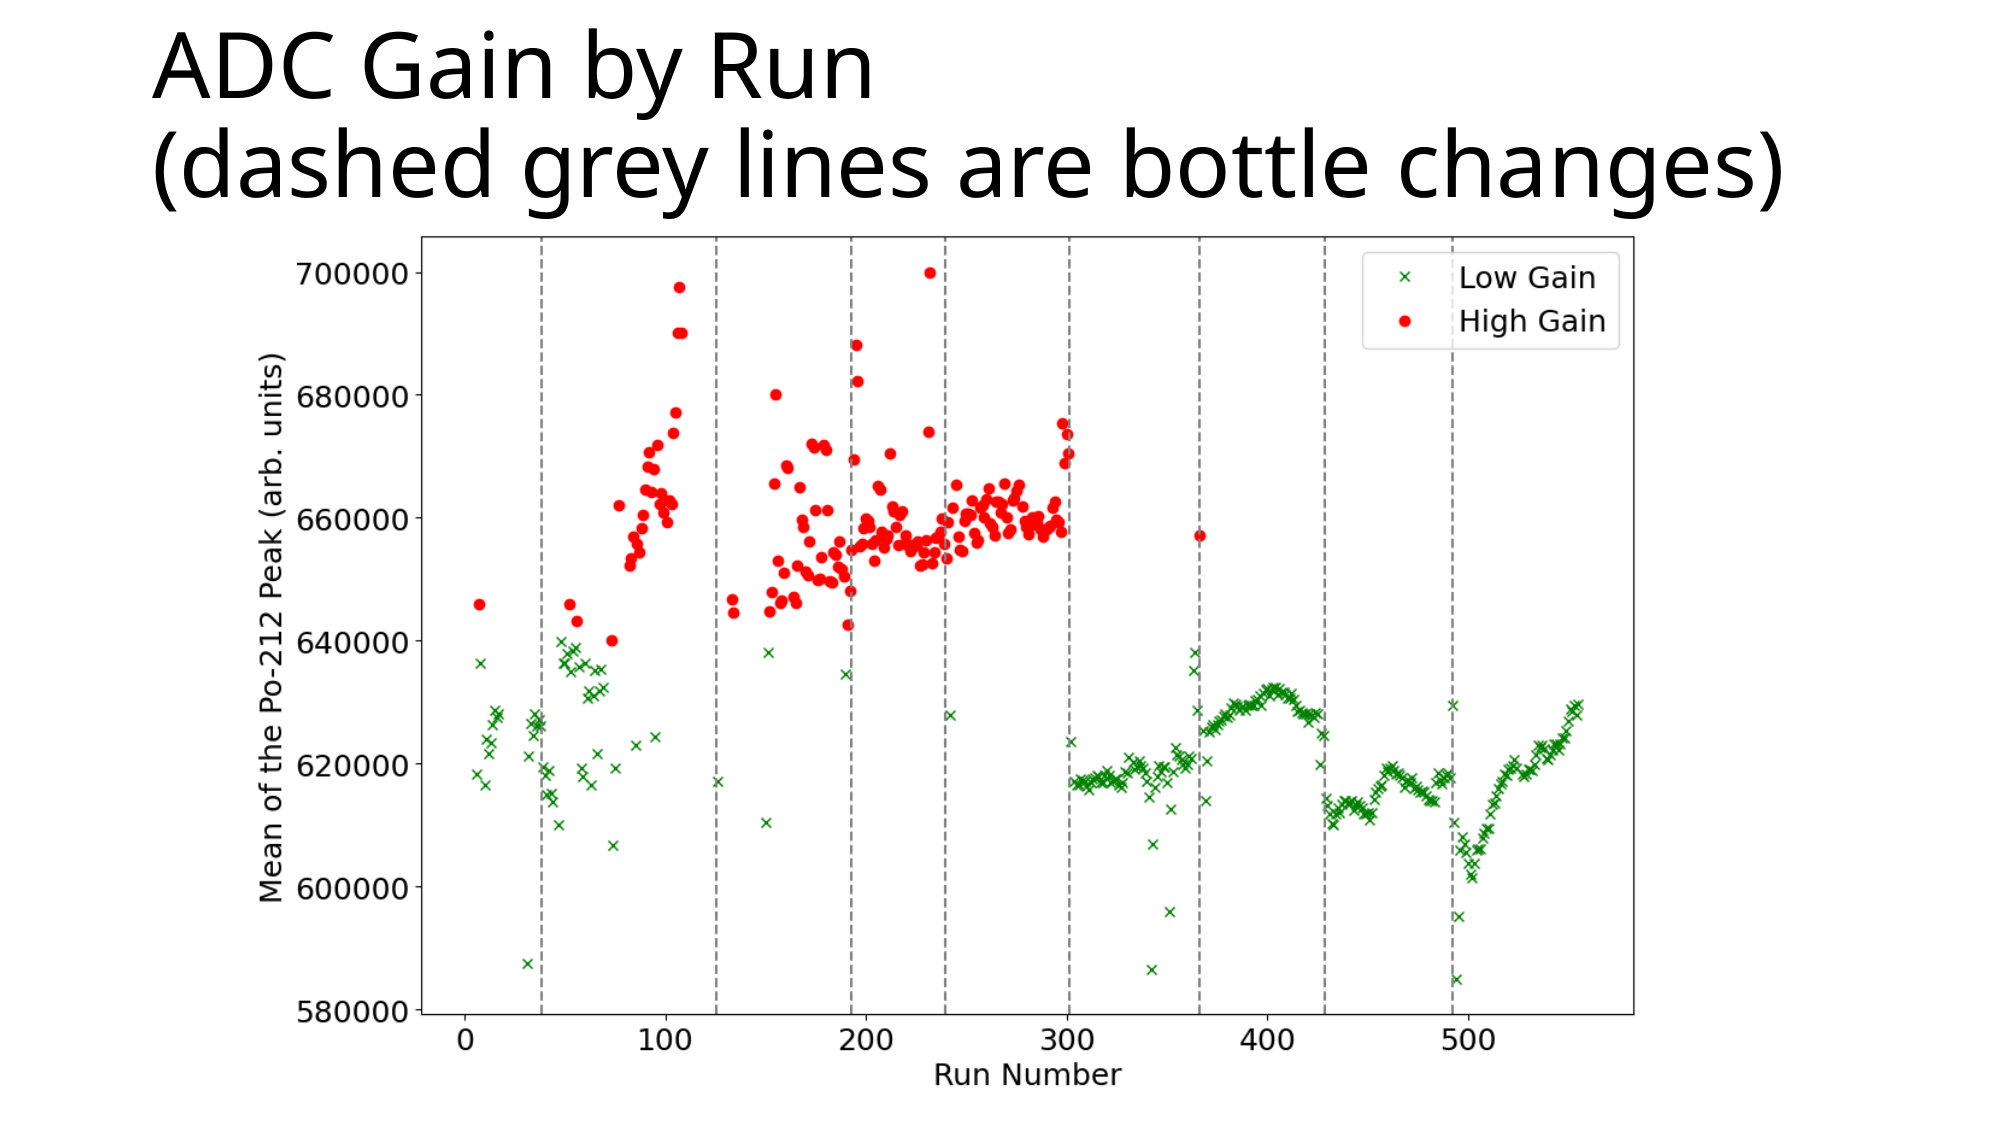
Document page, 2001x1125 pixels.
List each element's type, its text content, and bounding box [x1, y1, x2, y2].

title ADC Gain by Run (dashed grey lines are bottle changes) [137, 9, 1863, 227]
picture [225, 117, 1790, 1125]
